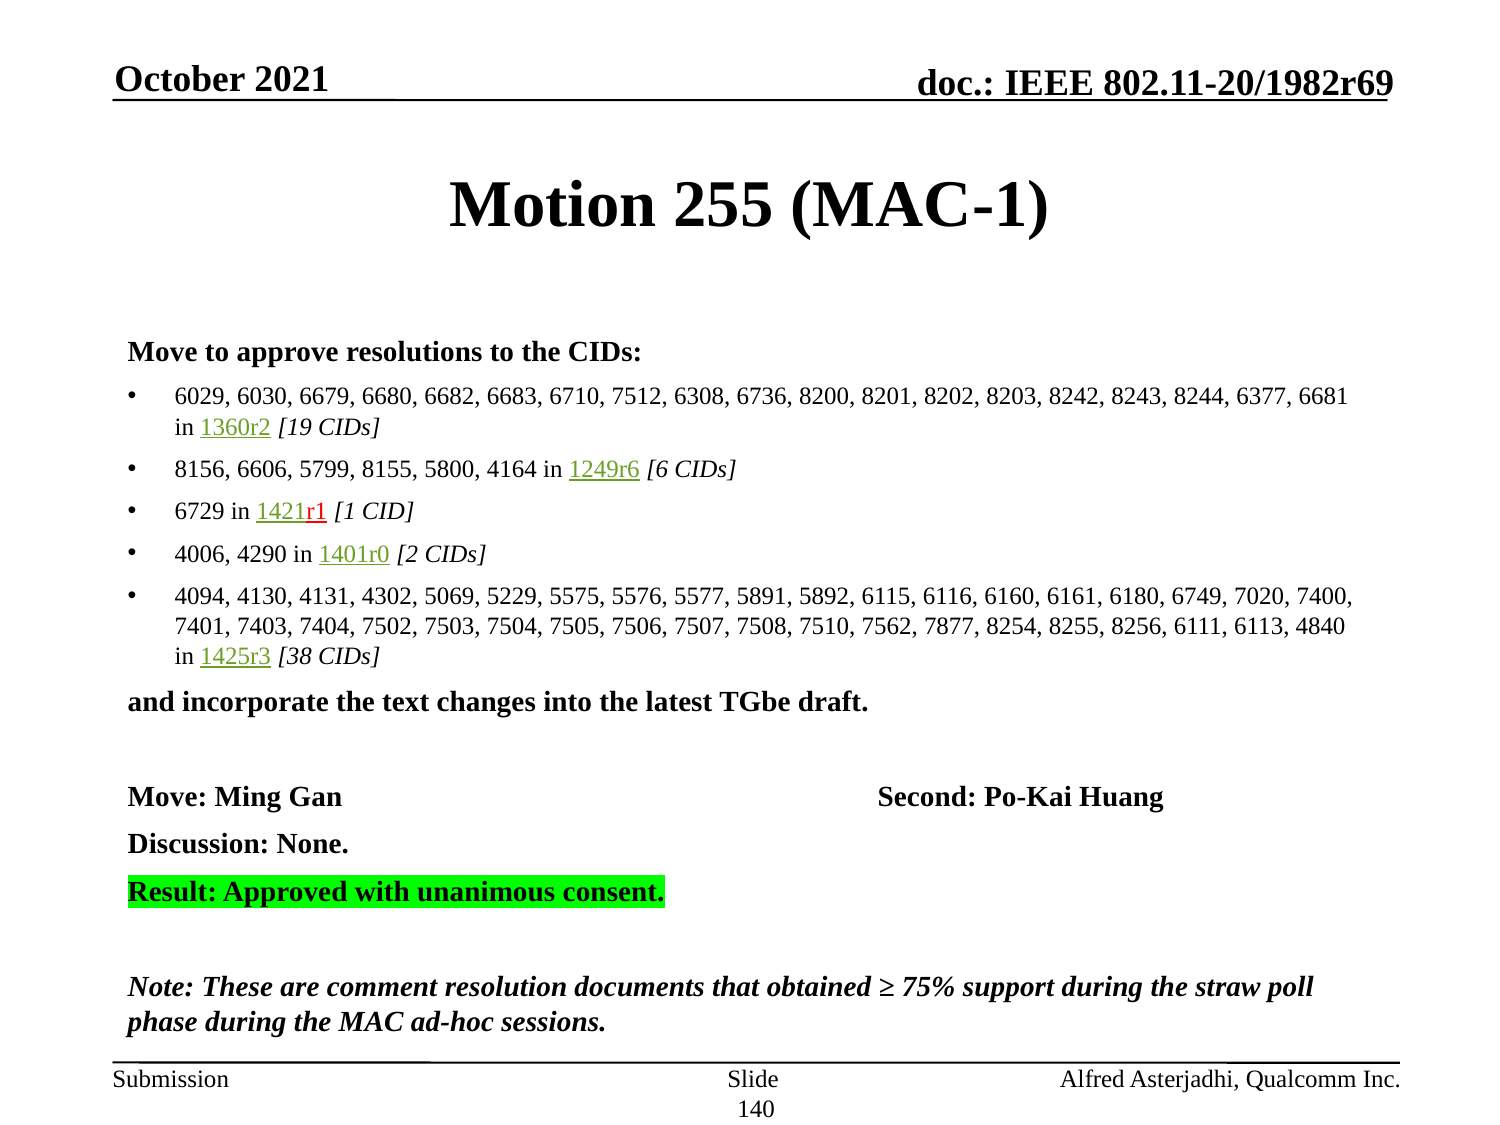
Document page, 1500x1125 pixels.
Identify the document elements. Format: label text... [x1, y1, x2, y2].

title Motion 255 (MAC-1) [112, 112, 1388, 288]
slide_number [114, 54, 423, 100]
footer Alfred Asterjadhi, Qualcomm Inc. [878, 1061, 1402, 1093]
list Move to approve resolutions to the CIDs: 6029, 6030, 6679, 6680, 6682, 6683, 6710, 7512, 6308, 6736, 8200, 8201, 8202, 8203, 8242, 8243, 8244, 6377, 6681 in 1360r2 [19 CIDs] 8156, 6606, 5799, 8155, 5800, 4164 in 1249r6 [6 CIDs] 6729 in 1421r1 [1 CID] 4006, 4290 in 1401r0 [2 CIDs] 4094, 4130, 4131, 4302, 5069, 5229, 5575, 5576, 5577, 5891, 5892, 6115, 6116, 6160, 6161, 6180, 6749, 7020, 7400, 7401, 7403, 7404, 7502, 7503, 7504, 7505, 7506, 7507, 7508, 7510, 7562, 7877, 8254, 8255, 8256, 6111, 6113, 4840 in 1425r3 [38 CIDs] and incorporate the text changes into the latest TGbe draft. Move: Ming Gan Second: Po-Kai Huang Discussion: None. Result: Approved with unanimous consent. Note: These are comment resolution documents that obtained ≥ 75% support during the straw poll phase during the MAC ad-hoc sessions. [112, 324, 1388, 1063]
slide_number Slide 140 [712, 1061, 800, 1123]
